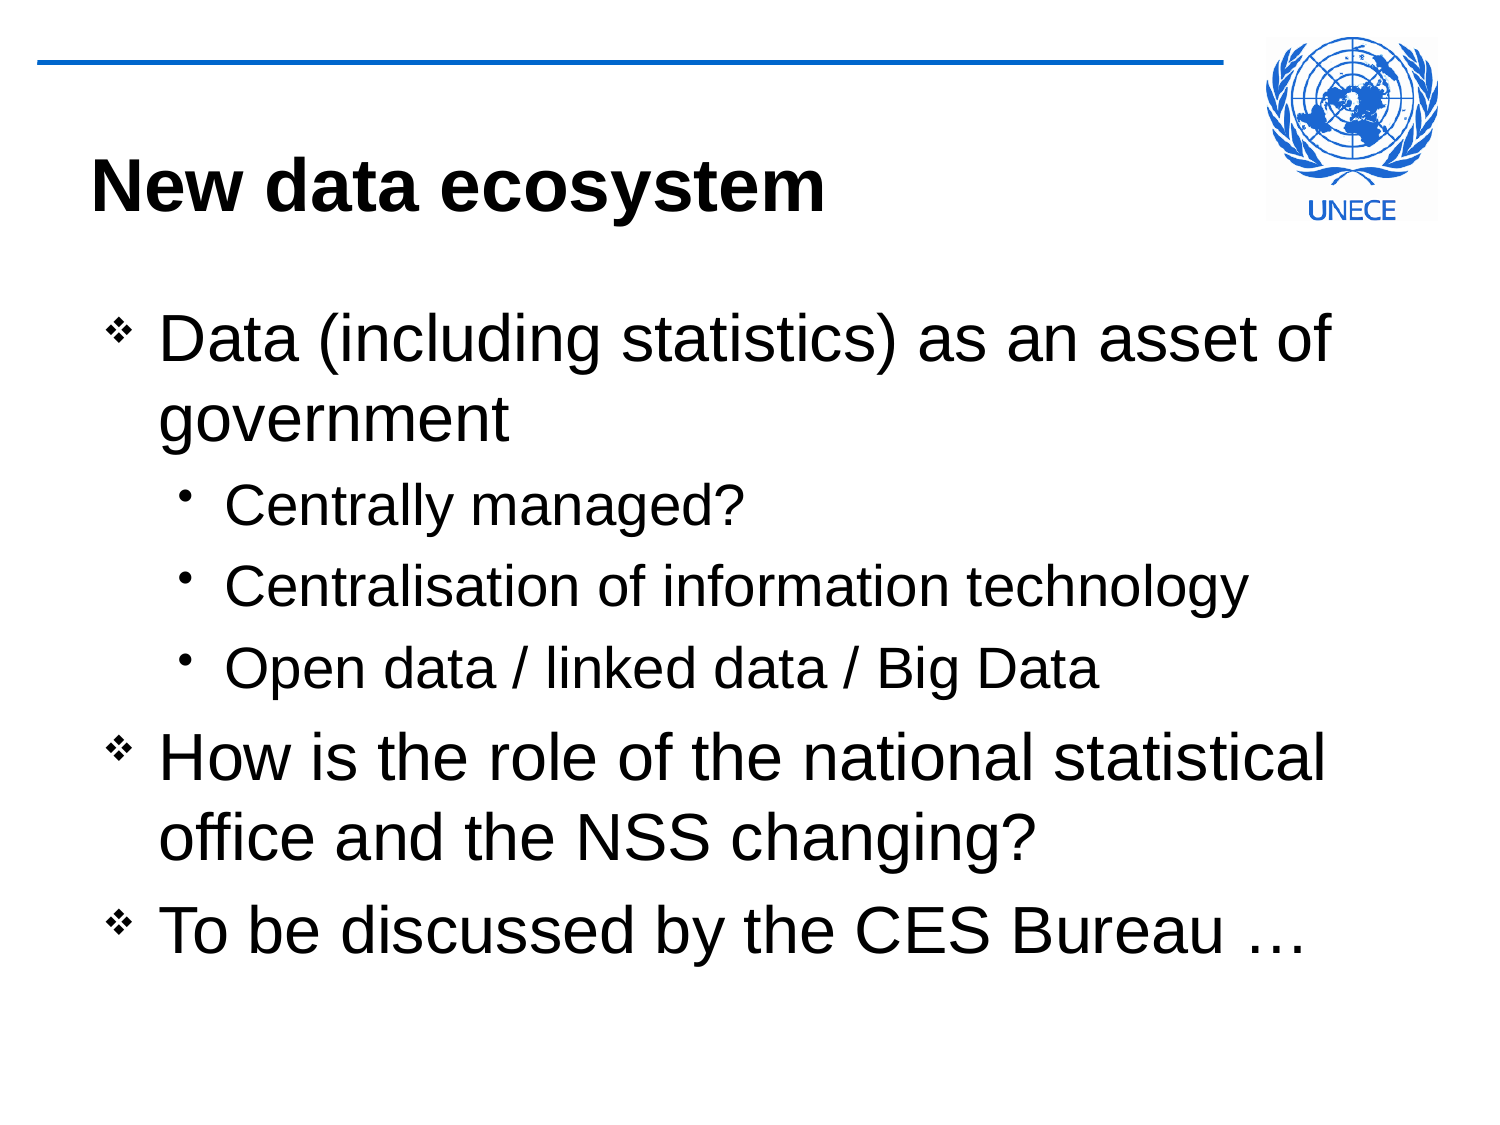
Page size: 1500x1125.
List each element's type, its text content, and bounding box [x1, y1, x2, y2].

list Data (including statistics) as an asset of government Centrally managed? Centralisation of information technology Open data / linked data / Big Data How is the role of the national statistical office and the NSS changing? To be discussed by the CES Bureau … [87, 287, 1388, 1000]
title New data ecosystem [75, 99, 1238, 263]
picture [1266, 37, 1438, 221]
